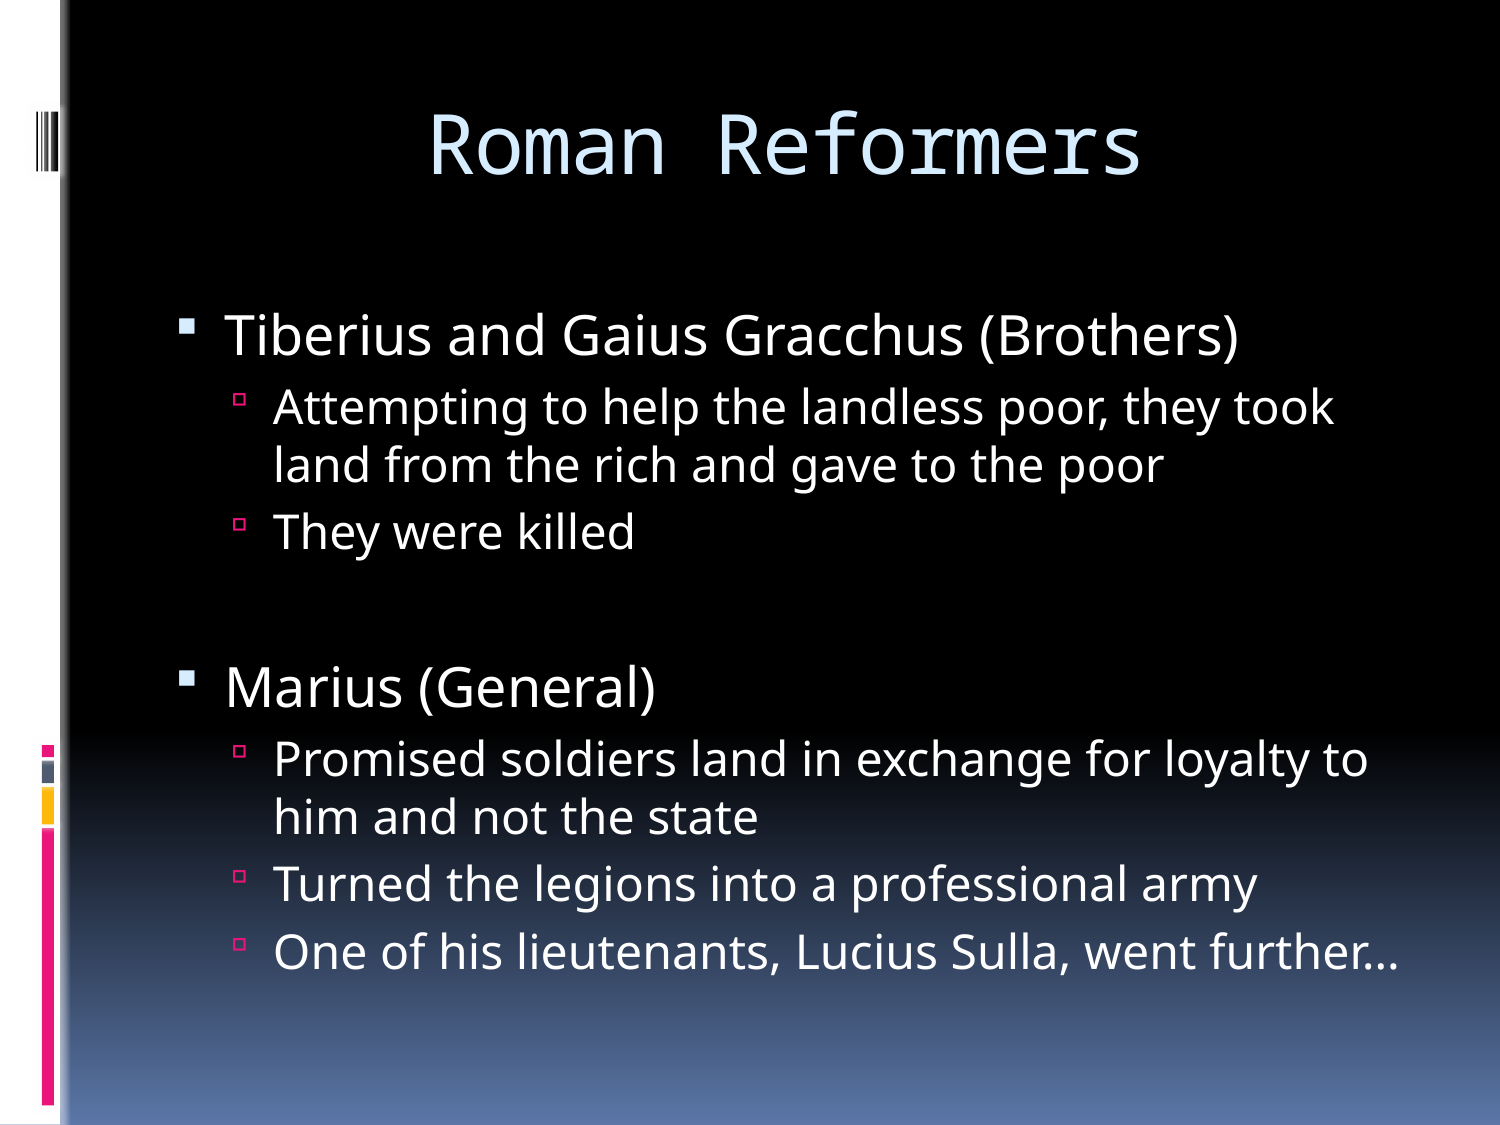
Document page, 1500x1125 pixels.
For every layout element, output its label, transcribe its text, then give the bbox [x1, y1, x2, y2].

title Roman Reformers [150, 83, 1425, 234]
list Tiberius and Gaius Gracchus (Brothers) Attempting to help the landless poor, they took land from the rich and gave to the poor They were killed Marius (General) Promised soldiers land in exchange for loyalty to him and not the state Turned the legions into a professional army One of his lieutenants, Lucius Sulla, went further… [150, 292, 1425, 1043]
